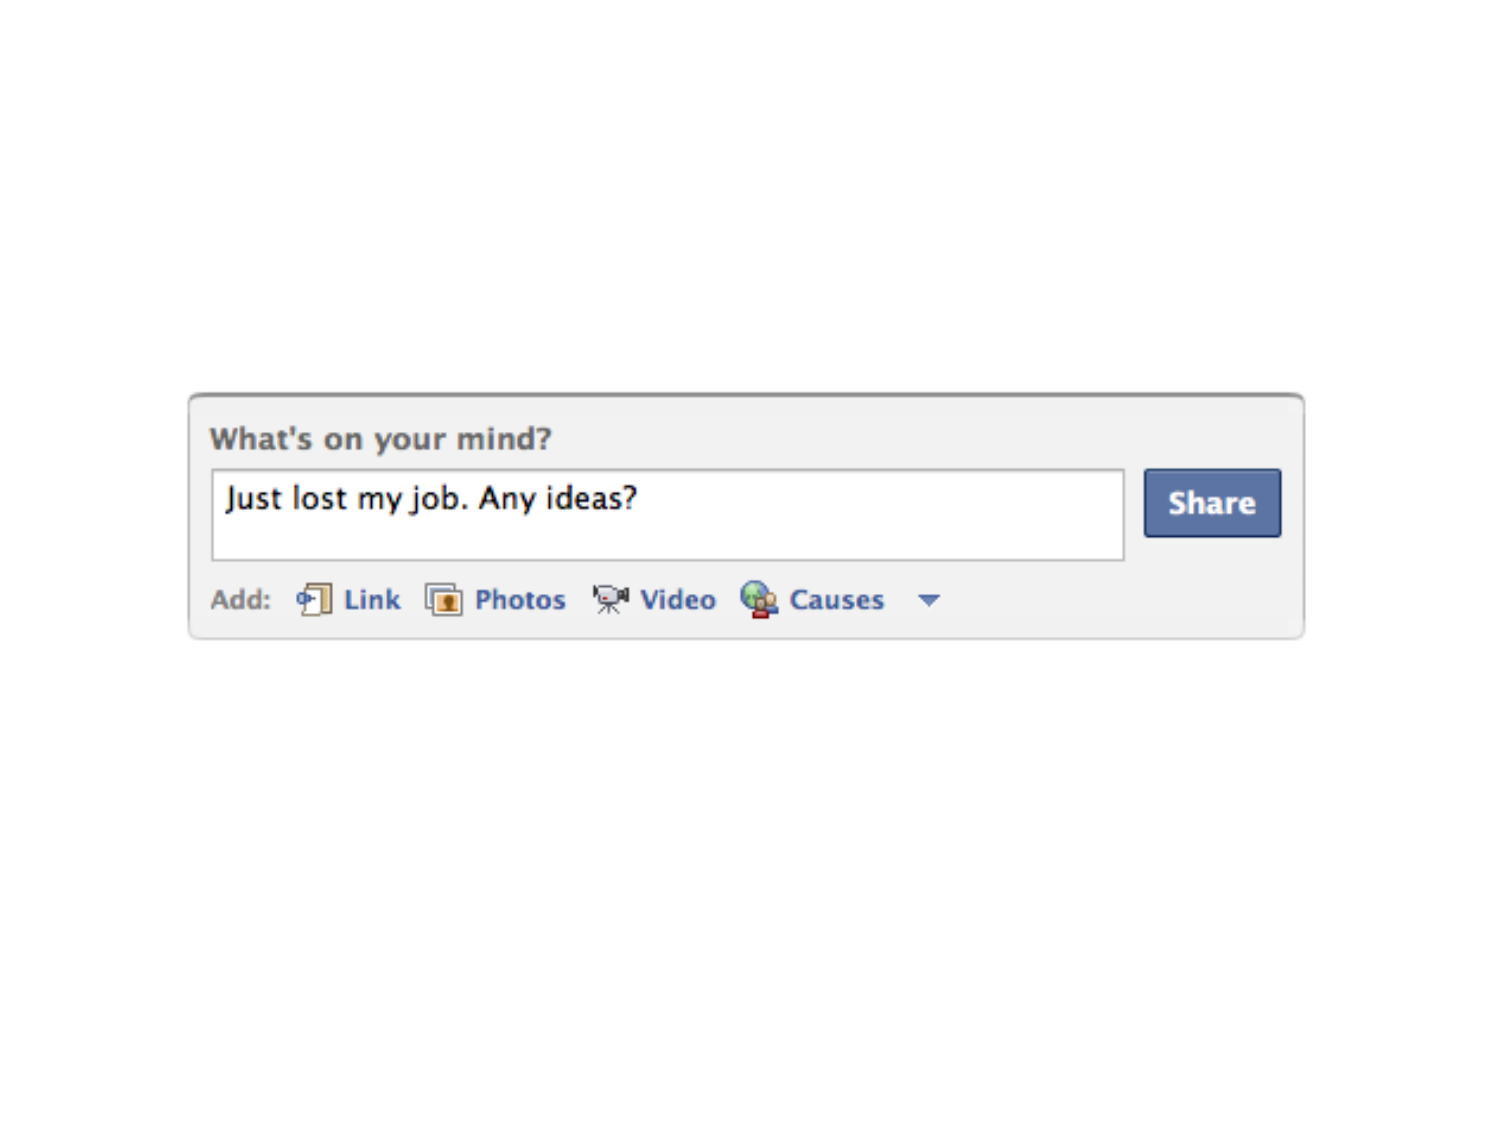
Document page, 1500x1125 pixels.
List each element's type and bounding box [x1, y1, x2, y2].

picture [174, 374, 1326, 655]
